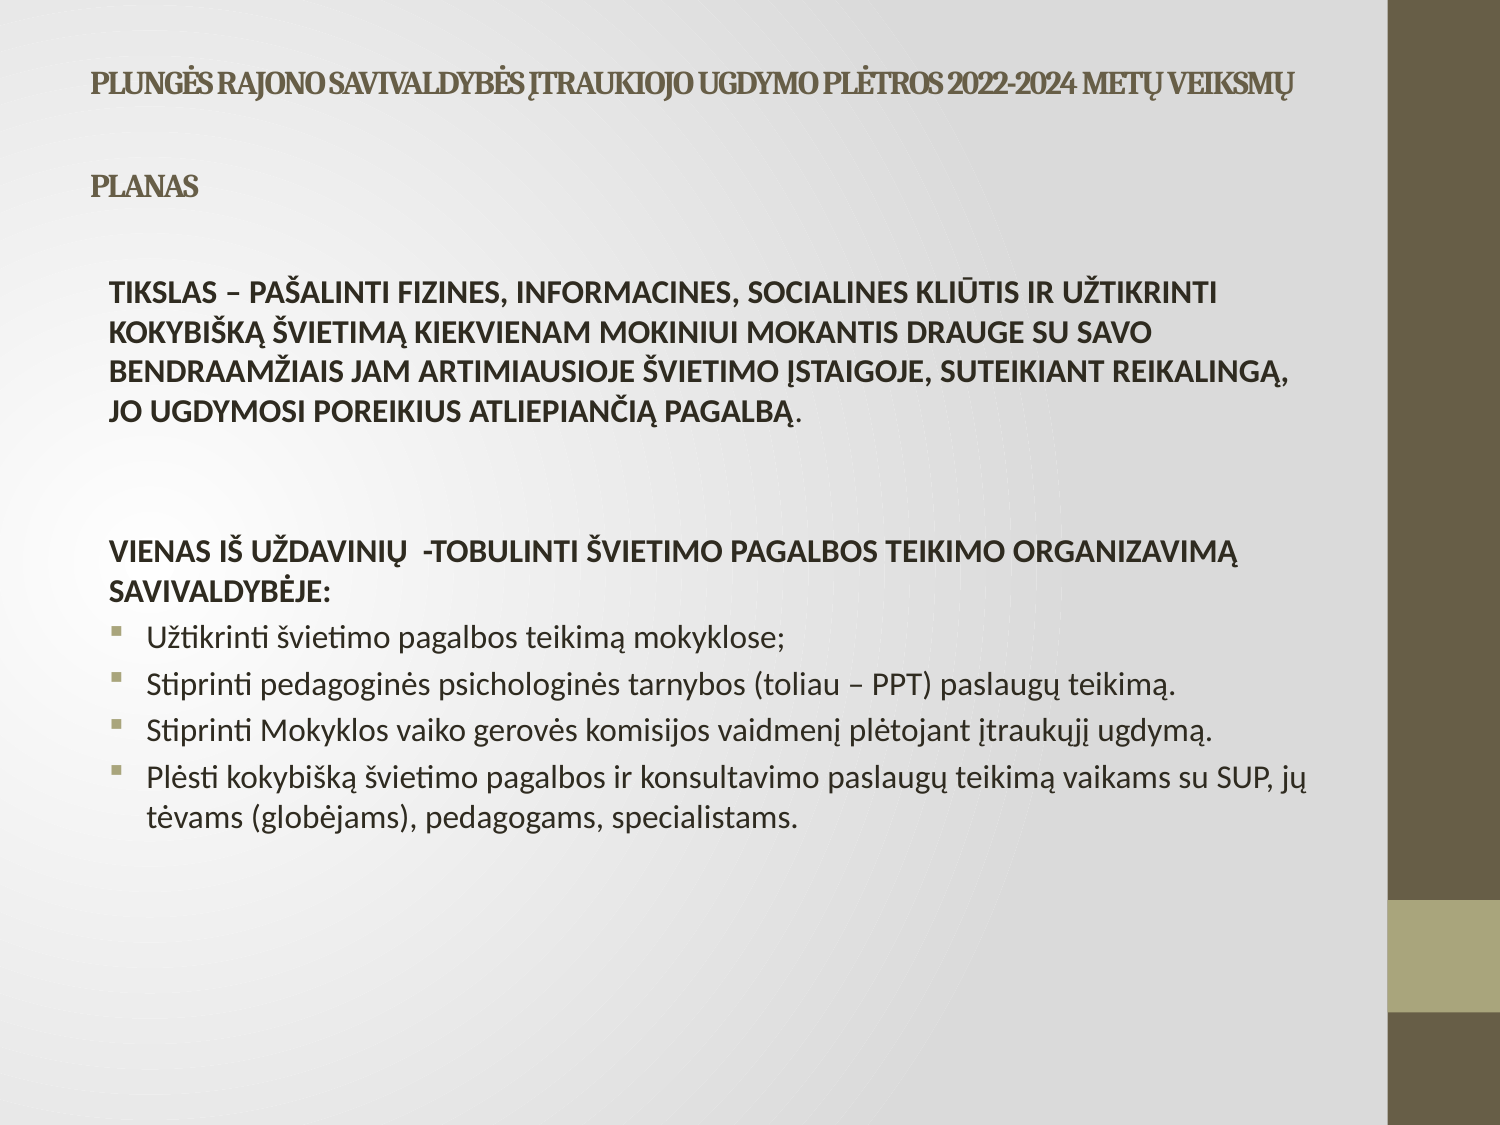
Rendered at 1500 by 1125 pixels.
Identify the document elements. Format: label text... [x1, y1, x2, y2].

title PLUNGĖS RAJONO SAVIVALDYBĖS ĮTRAUKIOJO UGDYMO PLĖTROS 2022-2024 METŲ VEIKSMŲ PLANAS [75, 45, 1325, 233]
list TIKSLAS – PAŠALINTI FIZINES, INFORMACINES, SOCIALINES KLIŪTIS IR UŽTIKRINTI KOKYBIŠKĄ ŠVIETIMĄ KIEKVIENAM MOKINIUI MOKANTIS DRAUGE SU SAVO BENDRAAMŽIAIS JAM ARTIMIAUSIOJE ŠVIETIMO ĮSTAIGOJE, SUTEIKIANT REIKALINGĄ, JO UGDYMOSI POREIKIUS ATLIEPIANČIĄ PAGALBĄ. VIENAS IŠ UŽDAVINIŲ -TOBULINTI ŠVIETIMO PAGALBOS TEIKIMO ORGANIZAVIMĄ SAVIVALDYBĖJE: Užtikrinti švietimo pagalbos teikimą mokyklose; Stiprinti pedagoginės psichologinės tarnybos (toliau – PPT) paslaugų teikimą. Stiprinti Mokyklos vaiko gerovės komisijos vaidmenį plėtojant įtraukųjį ugdymą. Plėsti kokybišką švietimo pagalbos ir konsultavimo paslaugų teikimą vaikams su SUP, jų tėvams (globėjams), pedagogams, specialistams. [75, 262, 1325, 1050]
